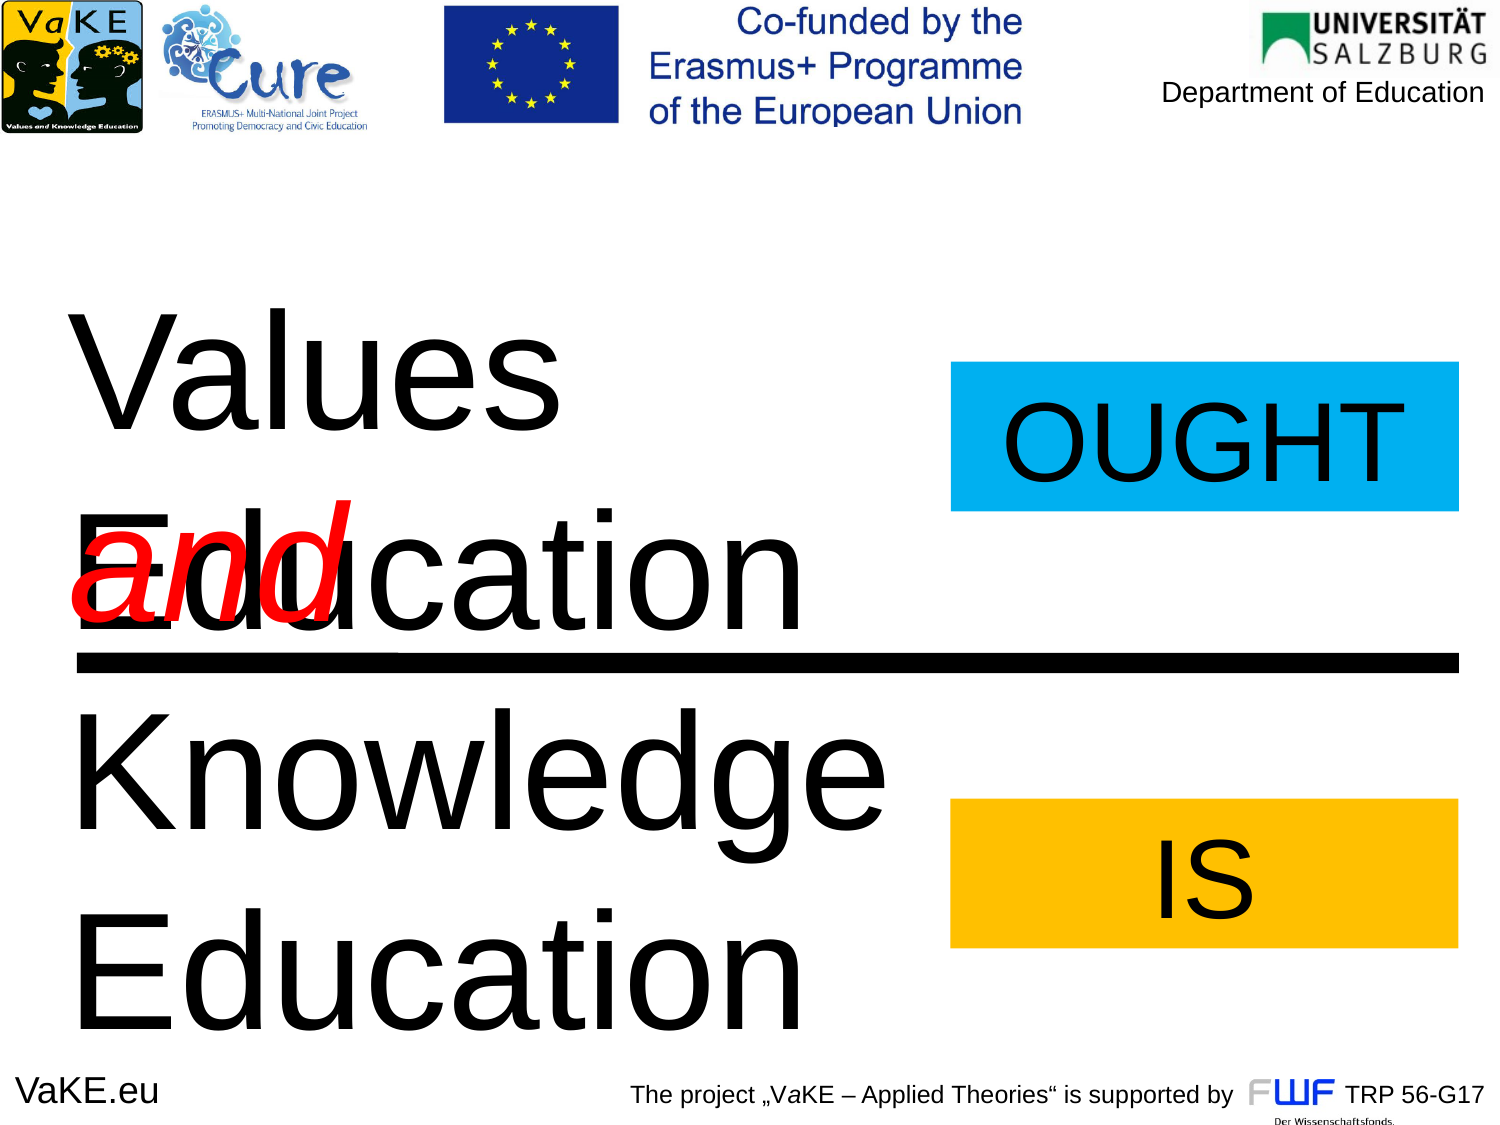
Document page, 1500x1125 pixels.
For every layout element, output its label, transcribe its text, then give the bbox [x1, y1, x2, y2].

text_box Values Education Knowledge Education [53, 255, 1353, 1071]
text_box and [54, 447, 905, 663]
text_box IS [950, 798, 1459, 949]
picture [1249, 1079, 1394, 1125]
text_box OUGHT [950, 361, 1459, 512]
picture [1249, 0, 1500, 78]
picture [0, 0, 145, 135]
